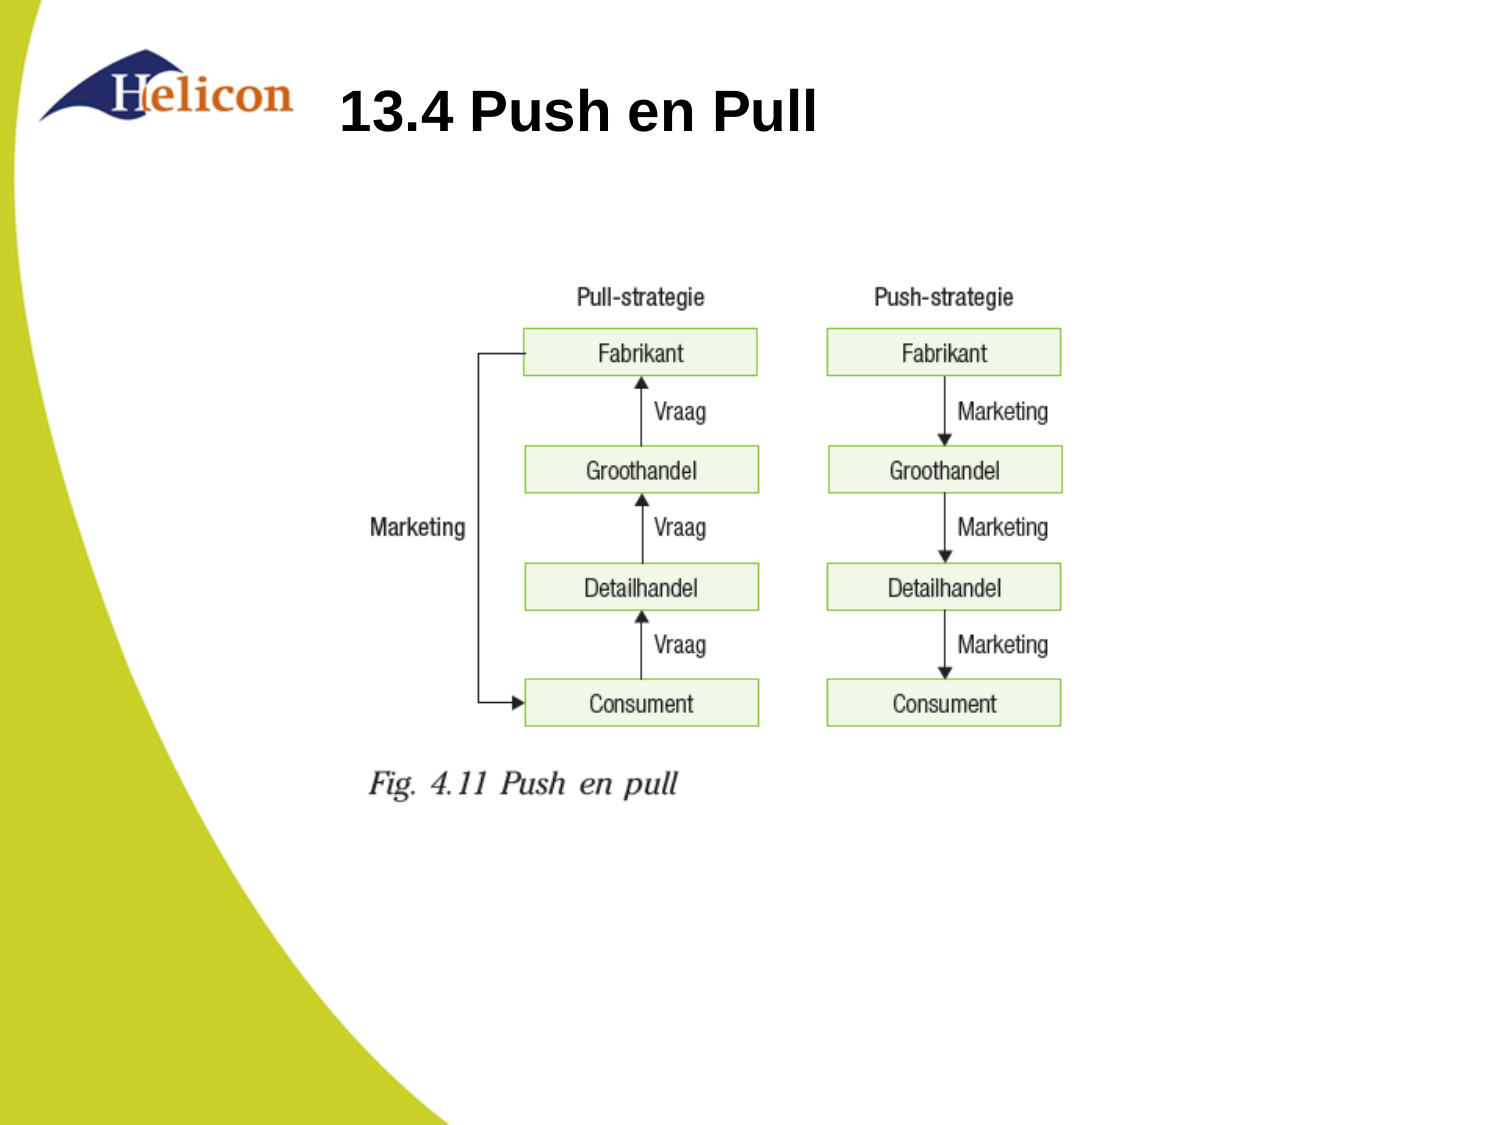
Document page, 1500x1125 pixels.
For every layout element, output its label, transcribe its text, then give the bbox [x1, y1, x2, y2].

picture [0, 0, 1500, 1125]
title 13.4 Push en Pull [324, 54, 1415, 161]
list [348, 266, 1118, 810]
